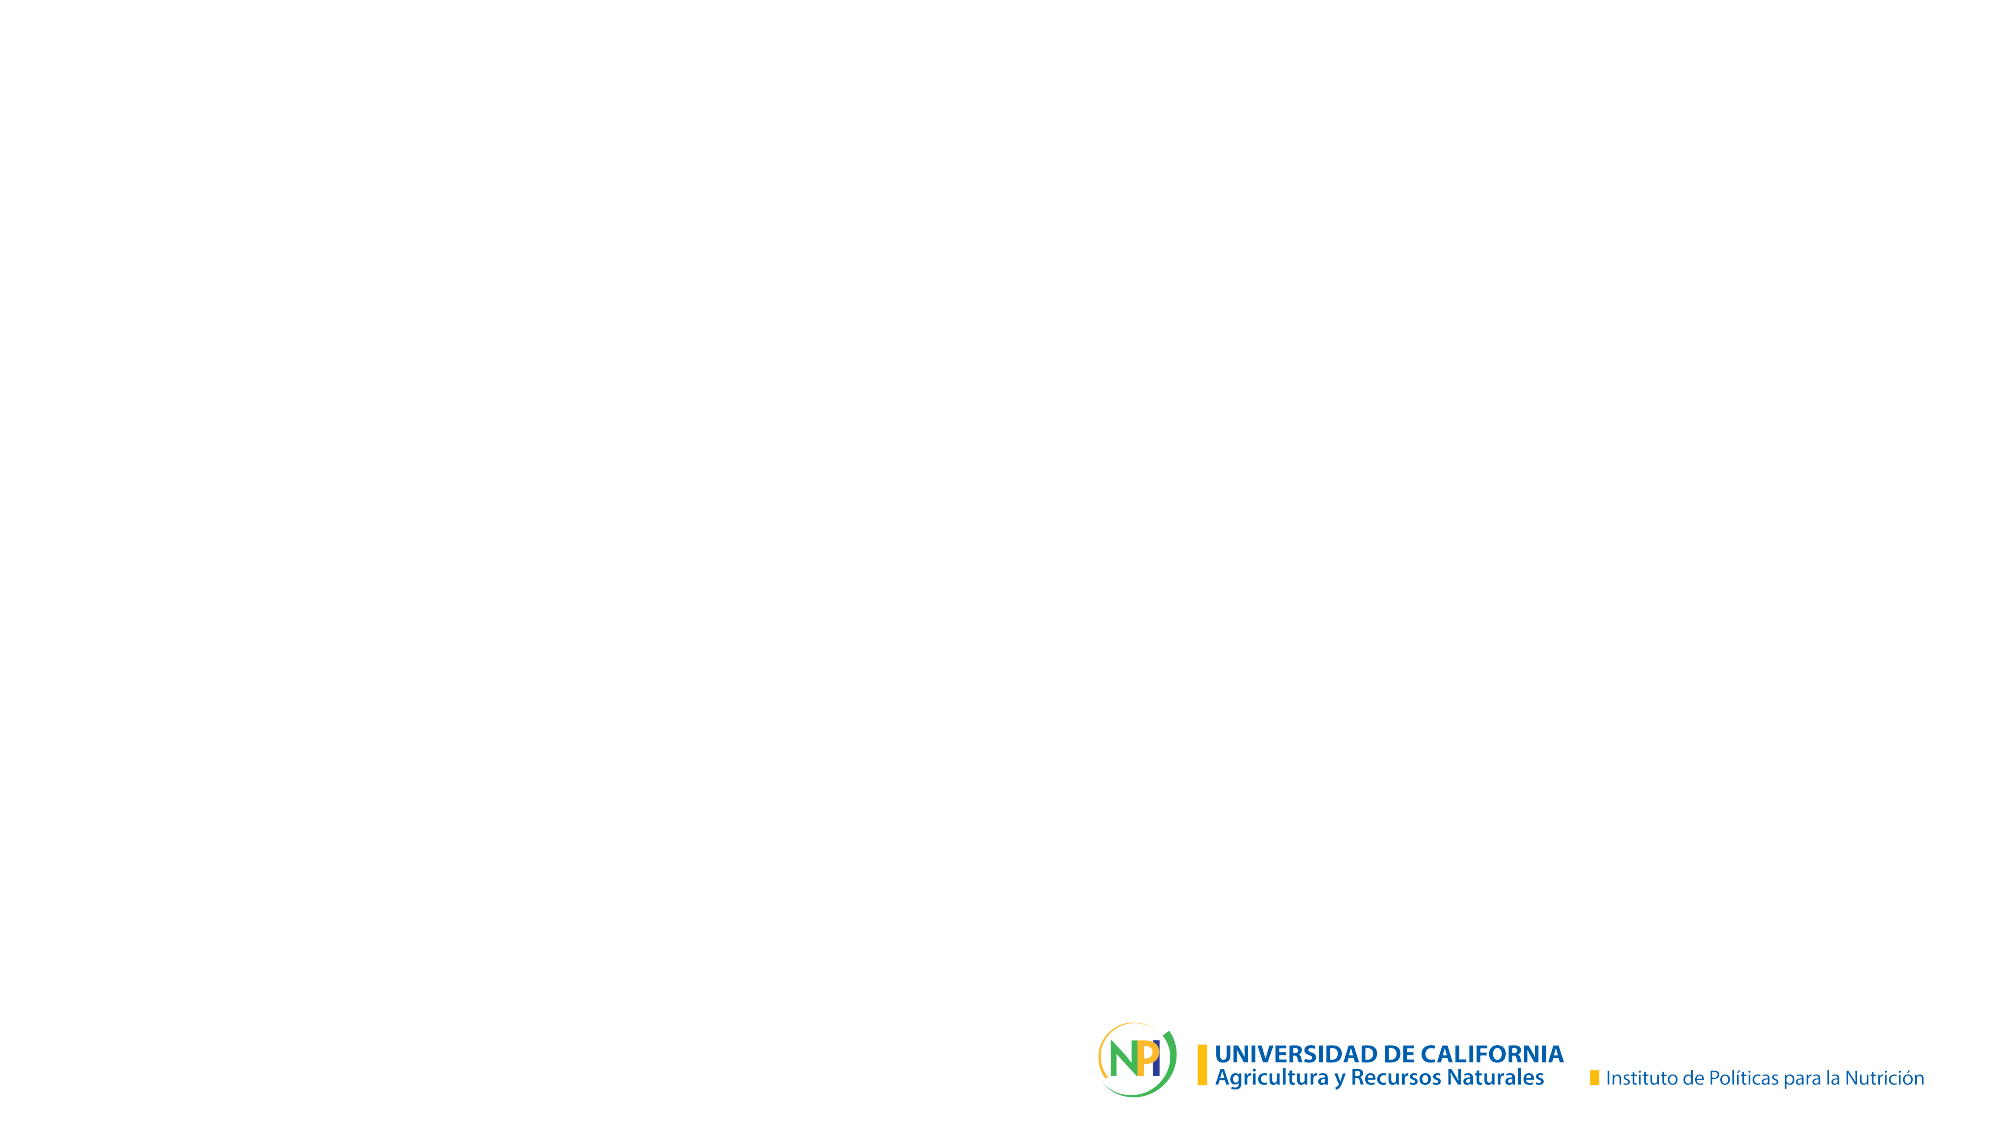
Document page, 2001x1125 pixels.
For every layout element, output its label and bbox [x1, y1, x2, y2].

picture [1075, 985, 2000, 1125]
